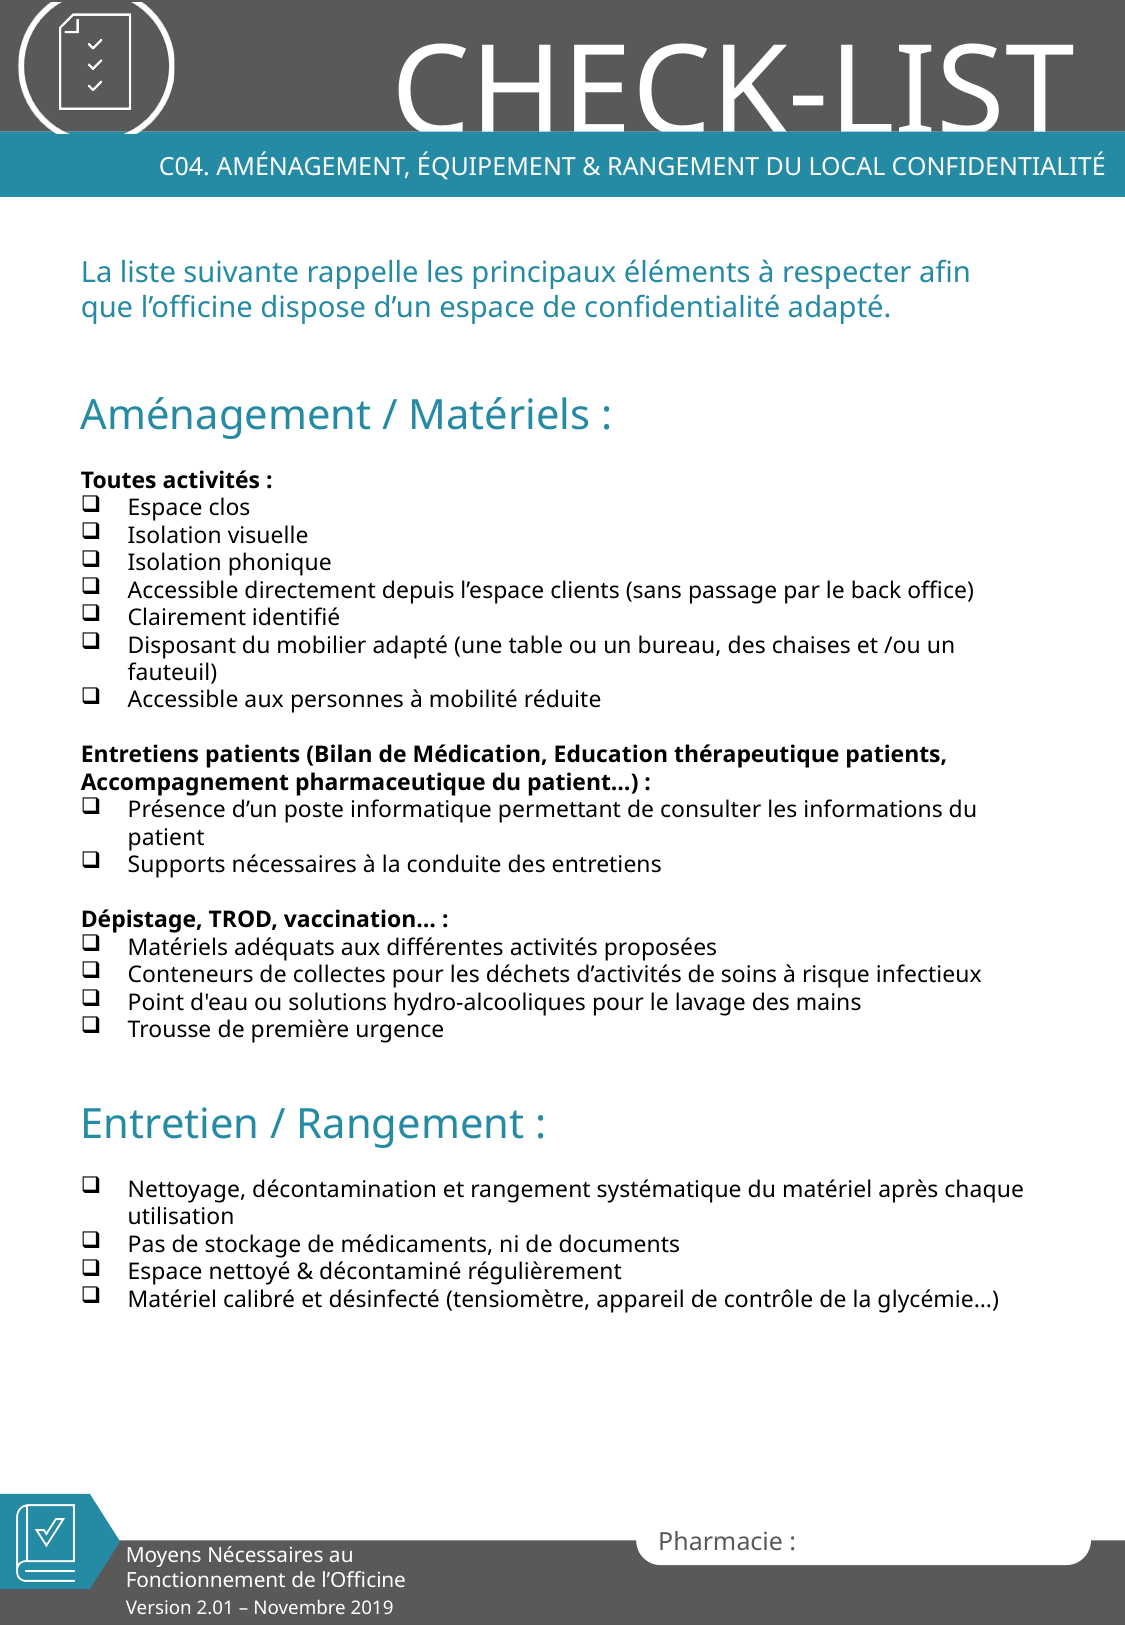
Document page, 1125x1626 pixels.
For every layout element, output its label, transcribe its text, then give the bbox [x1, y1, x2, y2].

picture [18, 2, 175, 125]
text_box La liste suivante rappelle les principaux éléments à respecter afin que l’officine dispose d’un espace de confidentialité adapté. Aménagement / Matériels : Toutes activités : Espace clos Isolation visuelle Isolation phonique Accessible directement depuis l’espace clients (sans passage par le back office) Clairement identifié Disposant du mobilier adapté (une table ou un bureau, des chaises et /ou un fauteuil) Accessible aux personnes à mobilité réduite Entretiens patients (Bilan de Médication, Education thérapeutique patients, Accompagnement pharmaceutique du patient…) : Présence d’un poste informatique permettant de consulter les informations du patient Supports nécessaires à la conduite des entretiens Dépistage, TROD, vaccination… : Matériels adéquats aux différentes activités proposées Conteneurs de collectes pour les déchets d’activités de soins à risque infectieux Point d'eau ou solutions hydro-alcooliques pour le lavage des mains Trousse de première urgence Entretien / Rangement : Nettoyage, décontamination et rangement systématique du matériel après chaque utilisation Pas de stockage de médicaments, ni de documents Espace nettoyé & décontaminé régulièrement Matériel calibré et désinfecté (tensiomètre, appareil de contrôle de la glycémie…) [66, 245, 1043, 1347]
title C04. aménagement, équipement & rangement du local confidentialité [15, 125, 1123, 210]
picture [16, 1504, 75, 1582]
